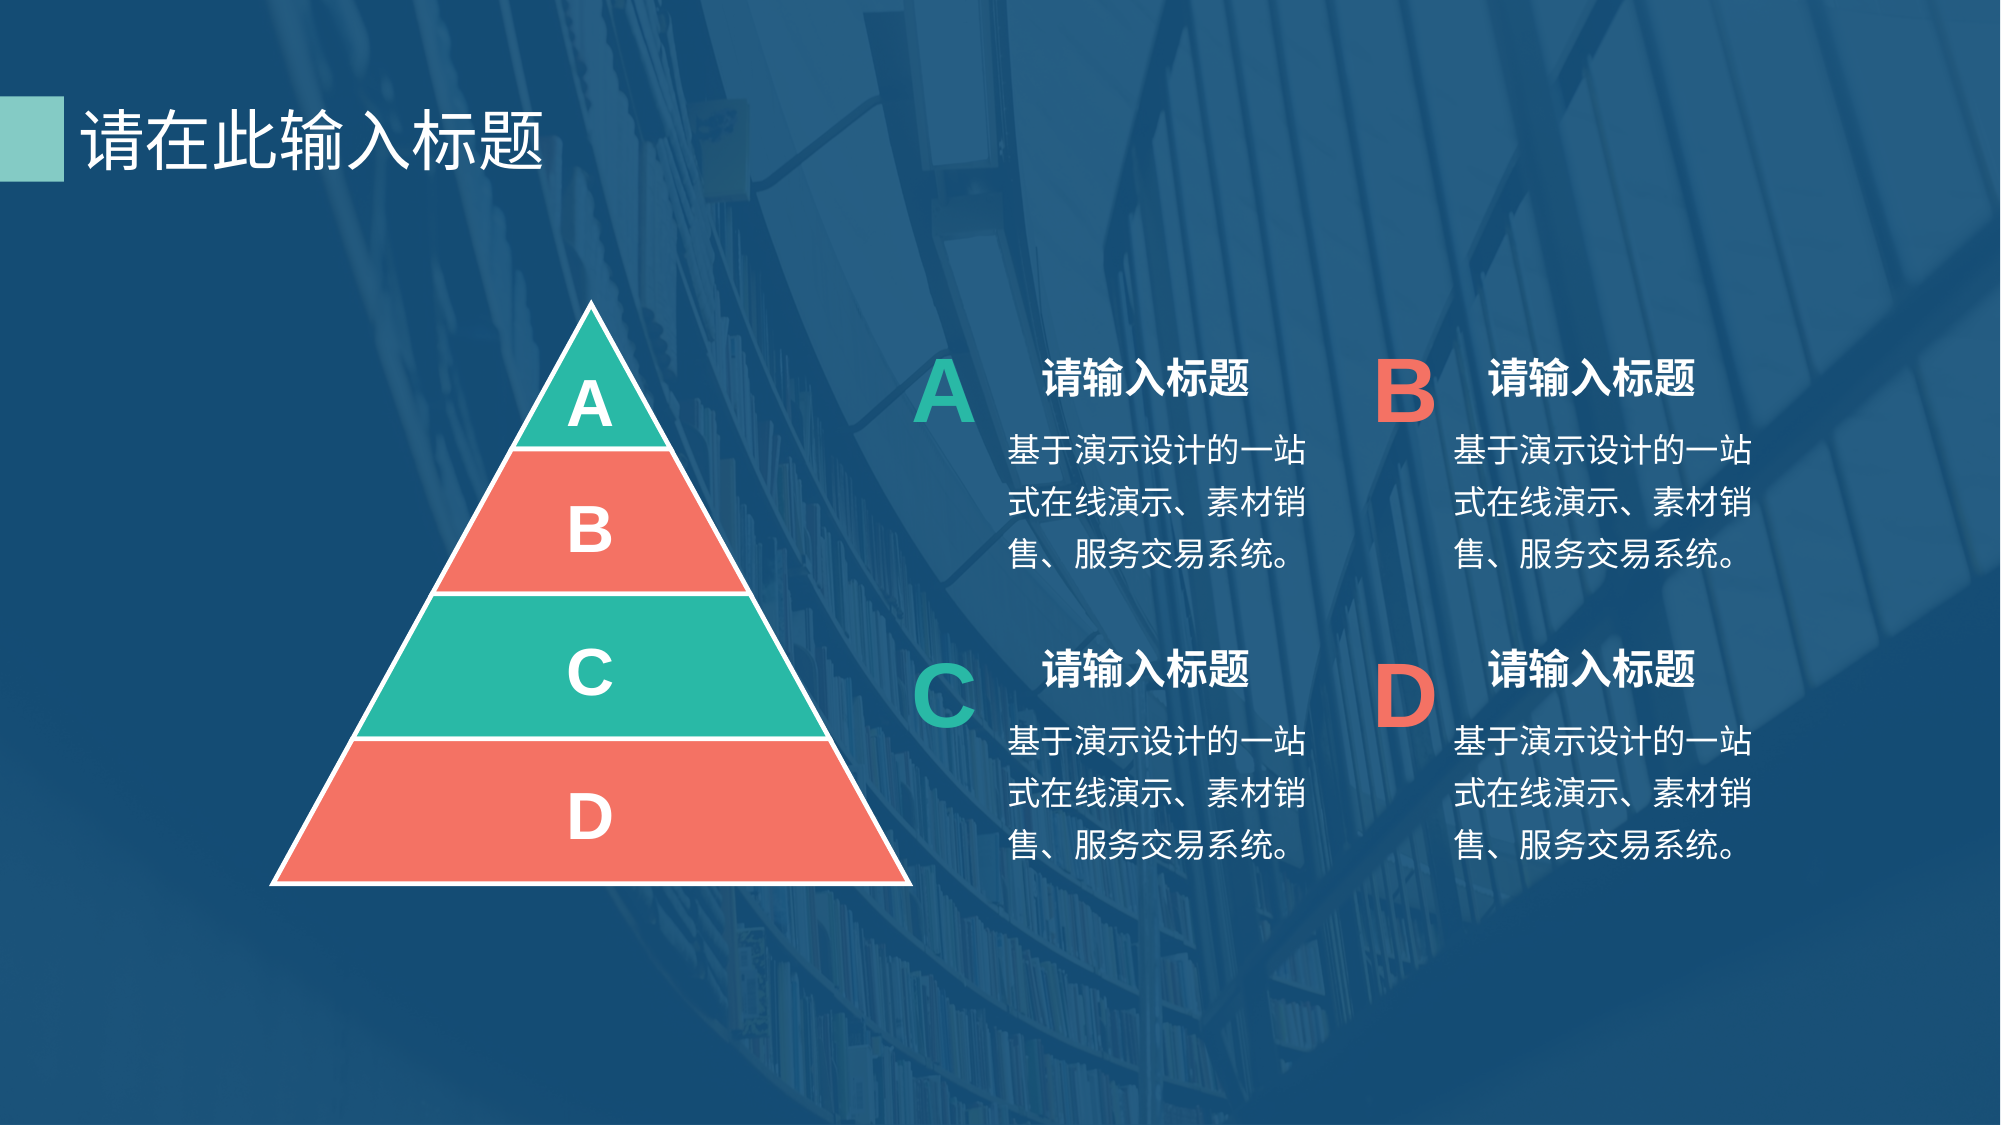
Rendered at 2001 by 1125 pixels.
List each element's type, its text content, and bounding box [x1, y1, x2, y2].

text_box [0, 96, 548, 182]
text_box 请输入标题 [1026, 344, 1300, 409]
text_box A [911, 330, 978, 441]
text_box D [1371, 635, 1439, 747]
text_box 基于演示设计的一站式在线演示、素材销售、服务交易系统。 [1438, 701, 1780, 872]
text_box 请输入标题 [1026, 635, 1300, 701]
text_box 基于演示设计的一站式在线演示、素材销售、服务交易系统。 [992, 409, 1334, 581]
text_box 请输入标题 [1472, 344, 1746, 409]
text_box 基于演示设计的一站式在线演示、素材销售、服务交易系统。 [1438, 409, 1780, 581]
text_box C [911, 635, 978, 747]
picture [0, 0, 2001, 1125]
text_box 请输入标题 [1472, 635, 1746, 701]
text_box B [1371, 330, 1439, 441]
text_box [272, 304, 910, 884]
text_box 基于演示设计的一站式在线演示、素材销售、服务交易系统。 [992, 701, 1334, 872]
